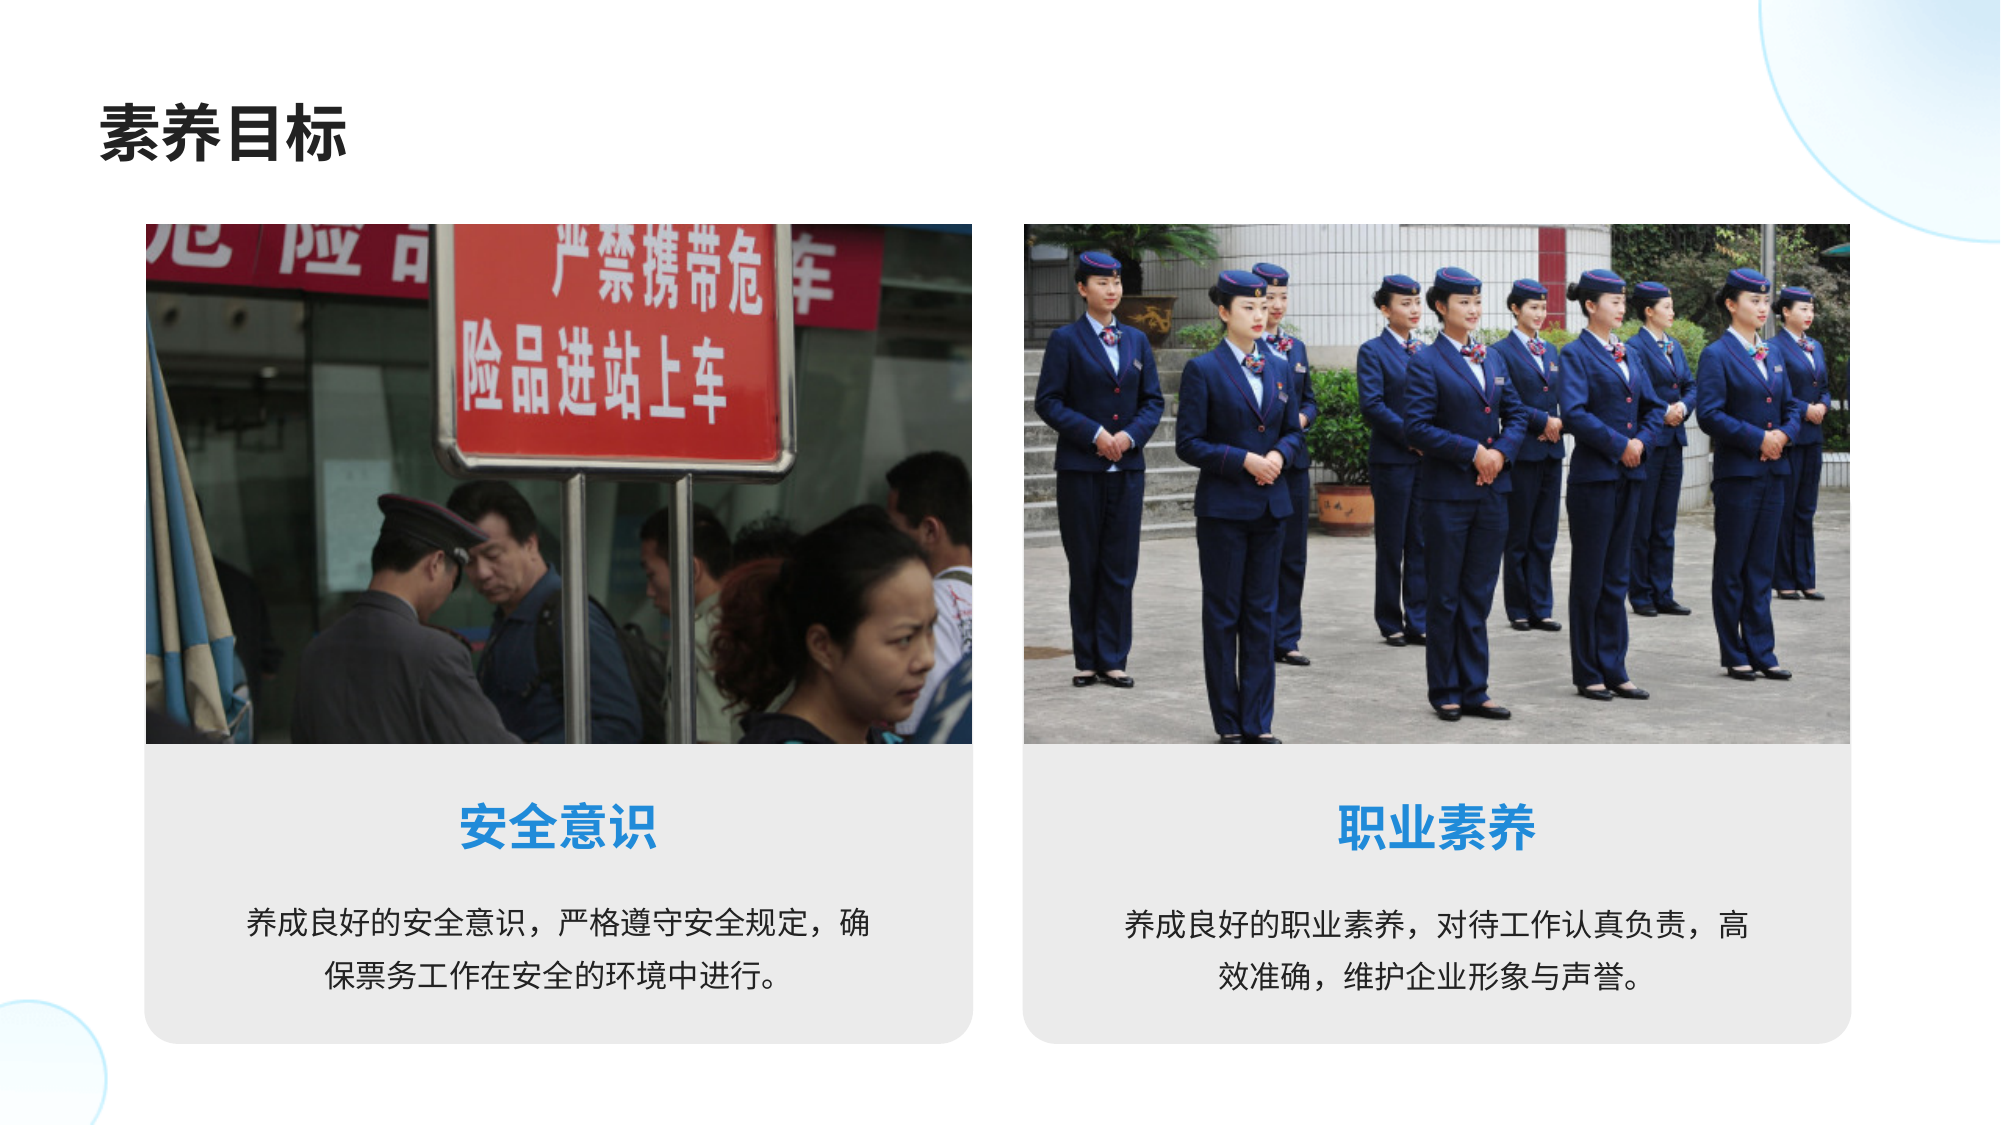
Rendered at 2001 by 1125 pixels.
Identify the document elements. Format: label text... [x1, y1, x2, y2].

text_box 养成良好的职业素养，对待工作认真负责，高效准确，维护企业形象与声誉。 [1104, 884, 1770, 1020]
text_box 养成良好的安全意识，严格遵守安全规定，确保票务工作在安全的环境中进行。 [226, 883, 891, 1019]
picture [0, 0, 2001, 1125]
text_box [1022, 750, 1852, 1044]
text_box 素养目标 [78, 43, 1922, 189]
text_box 职业素养 [1104, 780, 1770, 862]
text_box 安全意识 [226, 779, 891, 860]
text_box [144, 750, 974, 1044]
